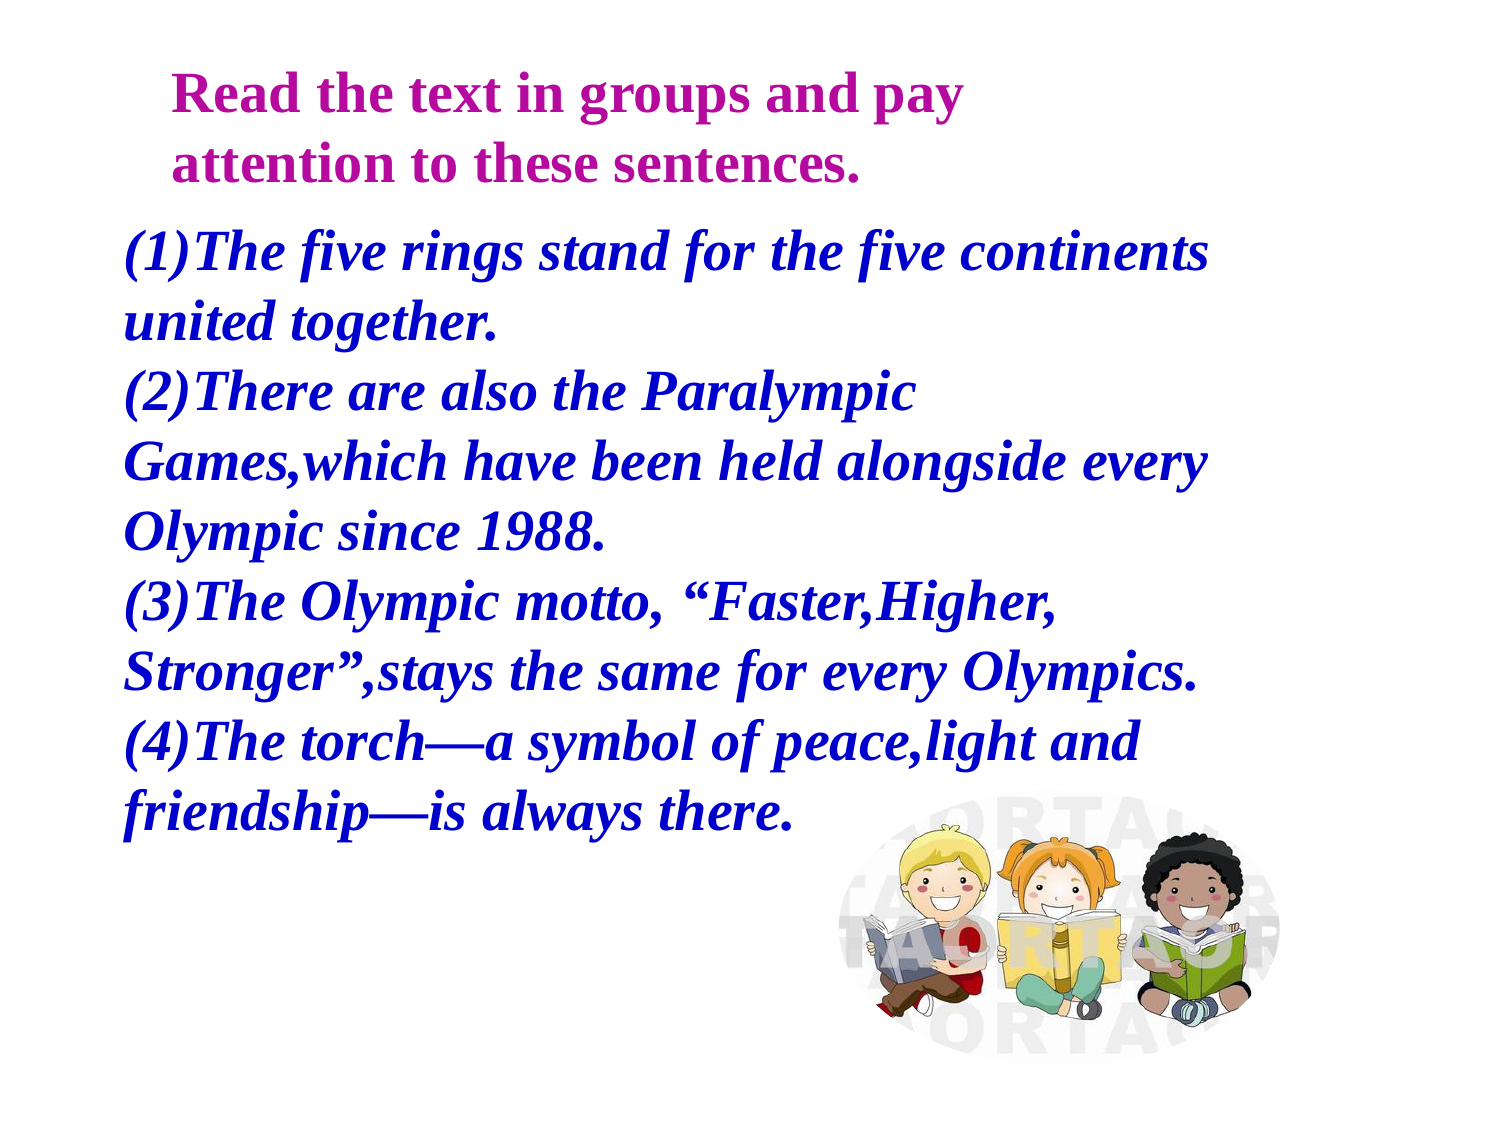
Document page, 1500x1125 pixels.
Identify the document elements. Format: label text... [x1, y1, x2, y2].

text_box Read the text in groups and pay attention to these sentences. [157, 47, 1180, 202]
picture [838, 789, 1280, 1067]
text_box (1)The five rings stand for the five continents united together. (2)There are also the Paralympic Games,which have been held alongside every Olympic since 1988. (3)The Olympic motto, “Faster,Higher, Stronger”,stays the same for every Olympics. (4)The torch—a symbol of peace,light and friendship—is always there. [109, 204, 1261, 920]
